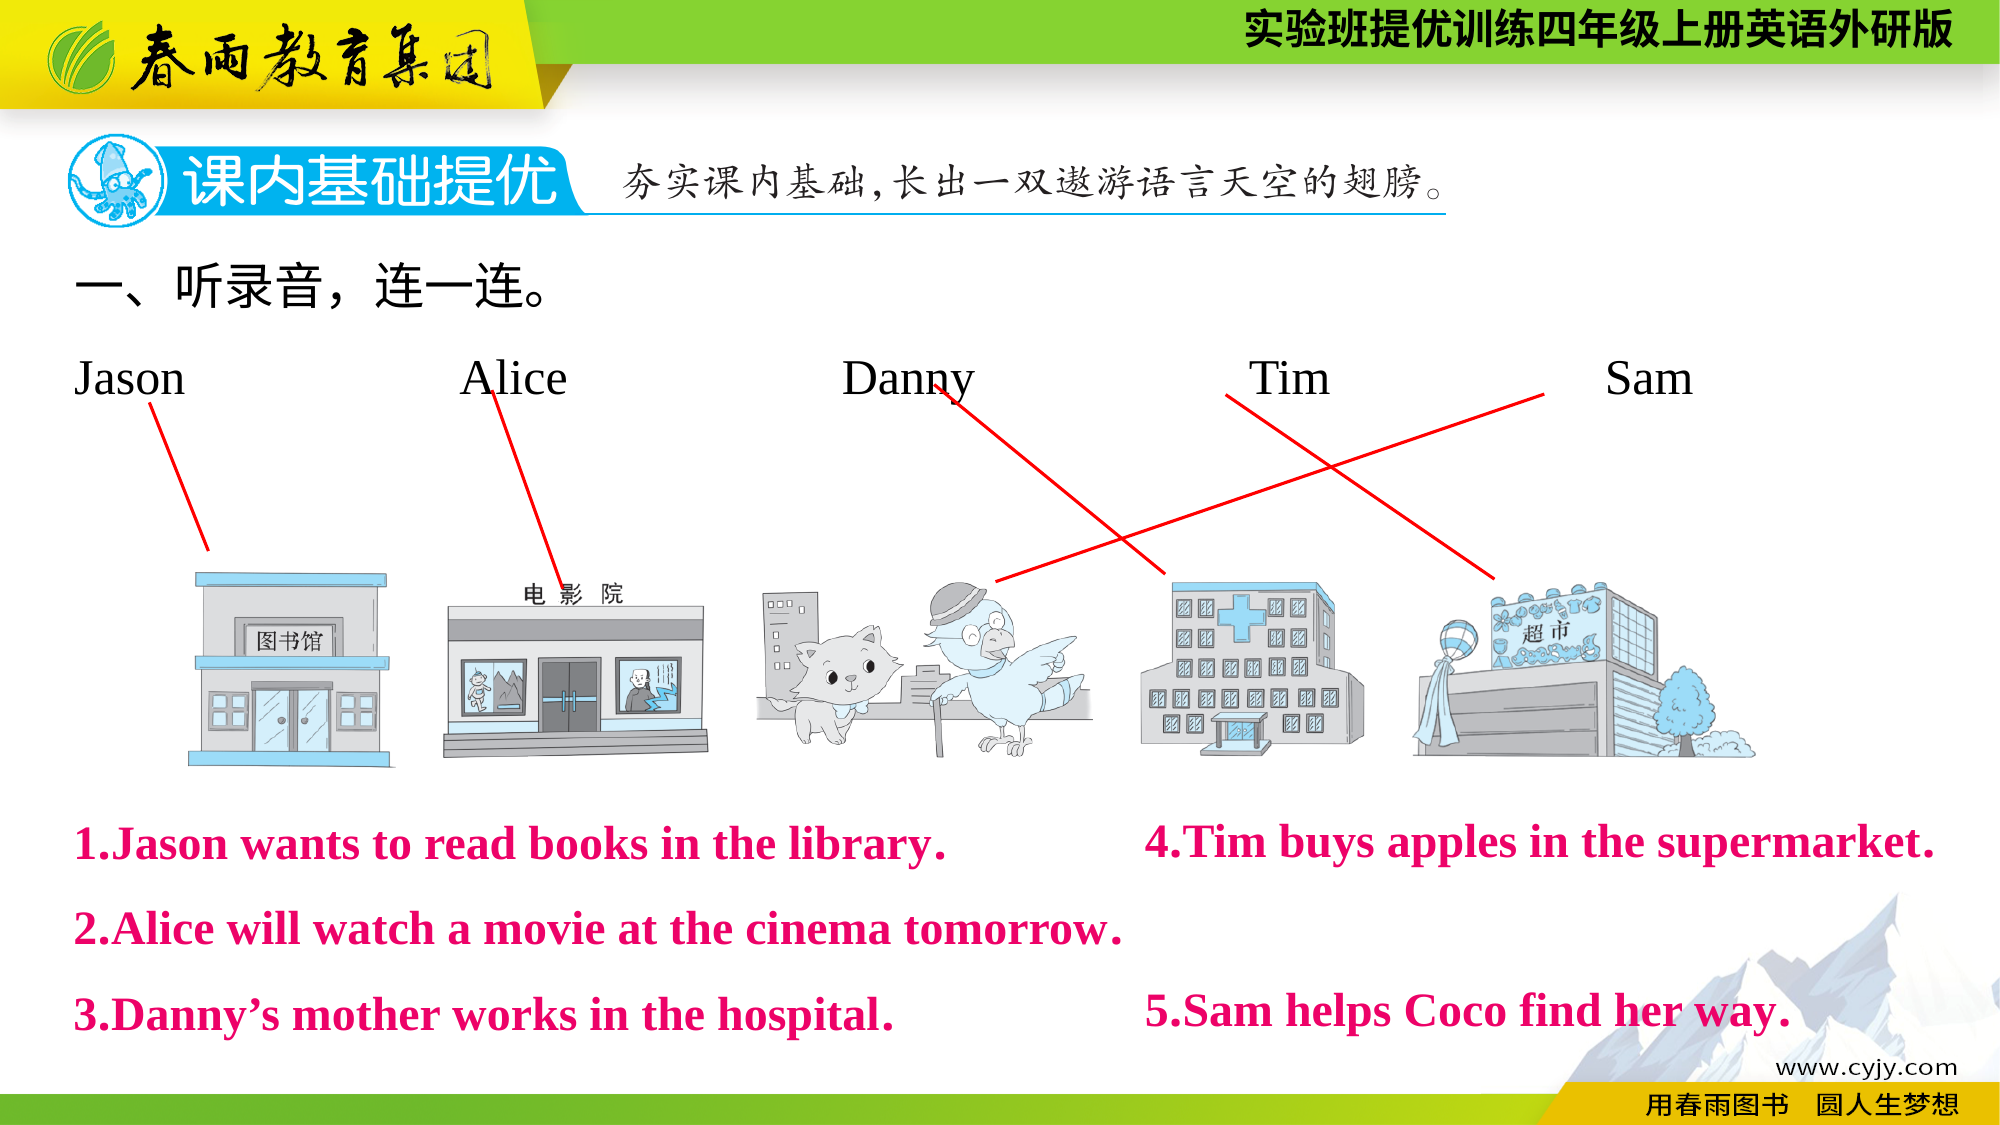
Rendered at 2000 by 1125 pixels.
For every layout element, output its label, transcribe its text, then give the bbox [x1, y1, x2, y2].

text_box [933, 384, 1166, 575]
list 一、听录音，连一连。 Jason Alice Danny Tim Sam [59, 217, 1944, 403]
text_box 4.Tim buys apples in the supermarket. [1129, 773, 1981, 875]
text_box 5.Sam helps Coco find her way. [1129, 941, 1981, 1044]
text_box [491, 389, 563, 589]
text_box 1.Jason wants to read books in the library. [58, 775, 1129, 860]
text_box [995, 393, 1545, 582]
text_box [149, 402, 209, 552]
text_box 3.Danny’s mother works in the hospital. [58, 946, 1225, 1048]
text_box 2.Alice will watch a movie at the cinema tomorrow. [58, 860, 1225, 946]
picture [0, 0, 2000, 1125]
